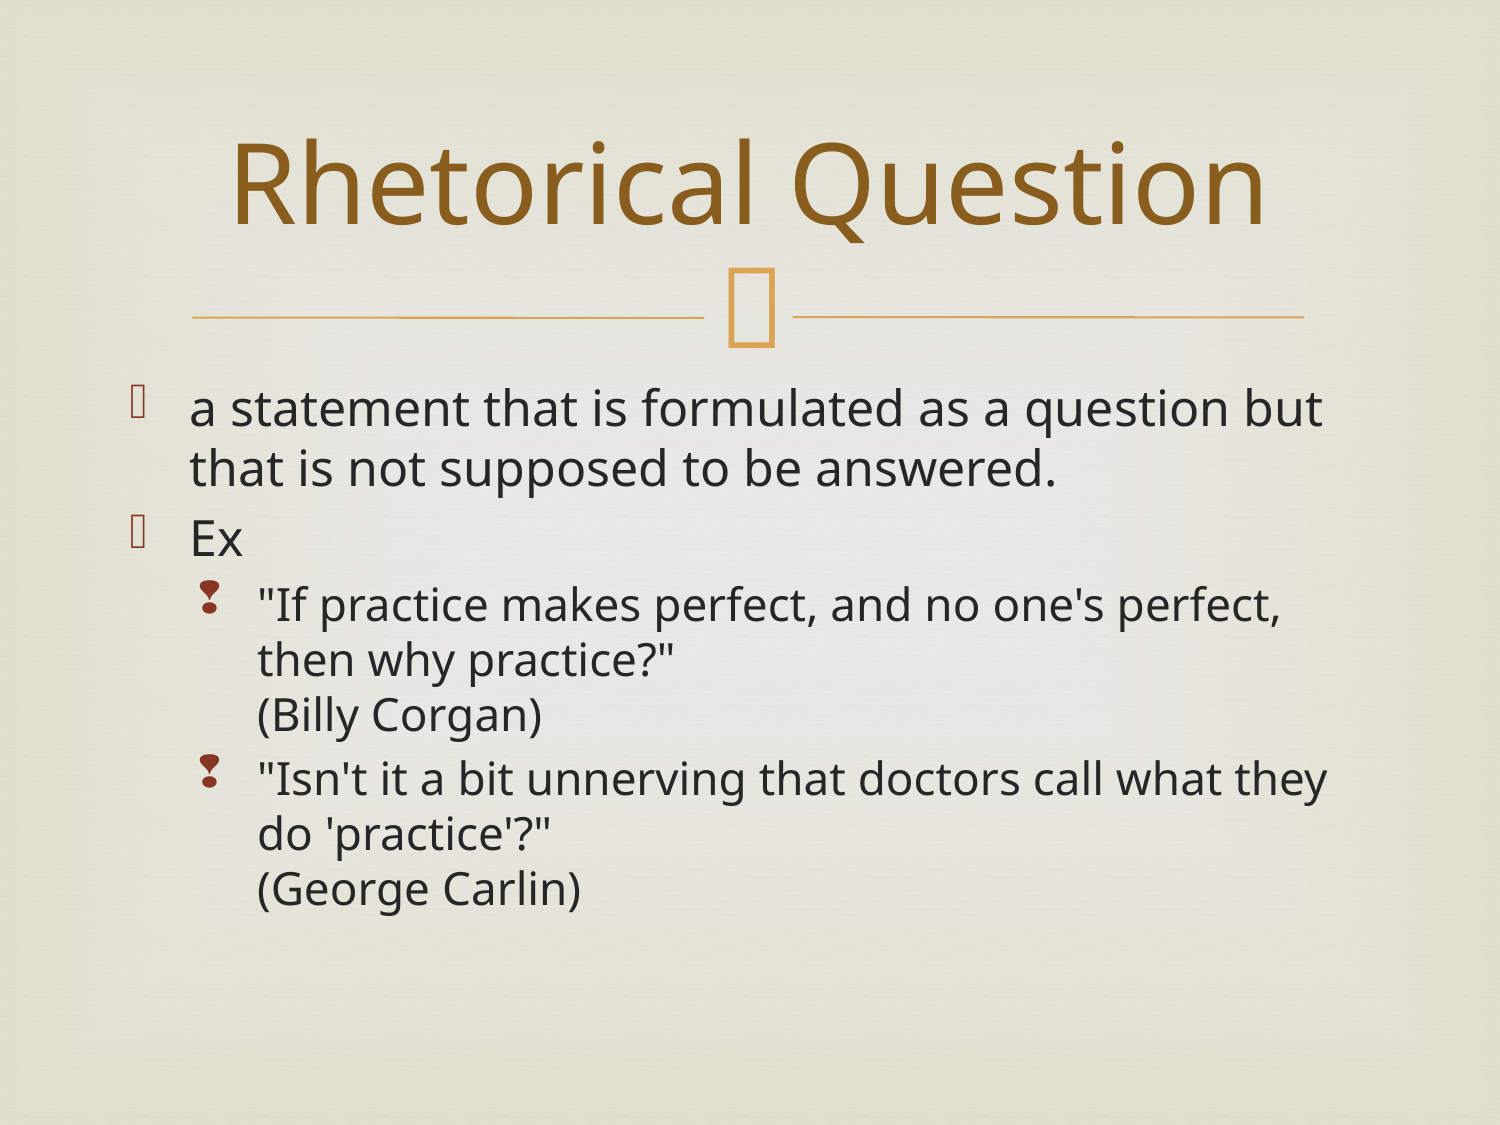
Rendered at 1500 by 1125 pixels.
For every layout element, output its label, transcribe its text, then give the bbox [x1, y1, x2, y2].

title Rhetorical Question [112, 93, 1386, 267]
list a statement that is formulated as a question but that is not supposed to be answered. Ex "If practice makes perfect, and no one's perfect, then why practice?" (Billy Corgan) "Isn't it a bit unnerving that doctors call what they do 'practice'?" (George Carlin) [114, 368, 1386, 1005]
